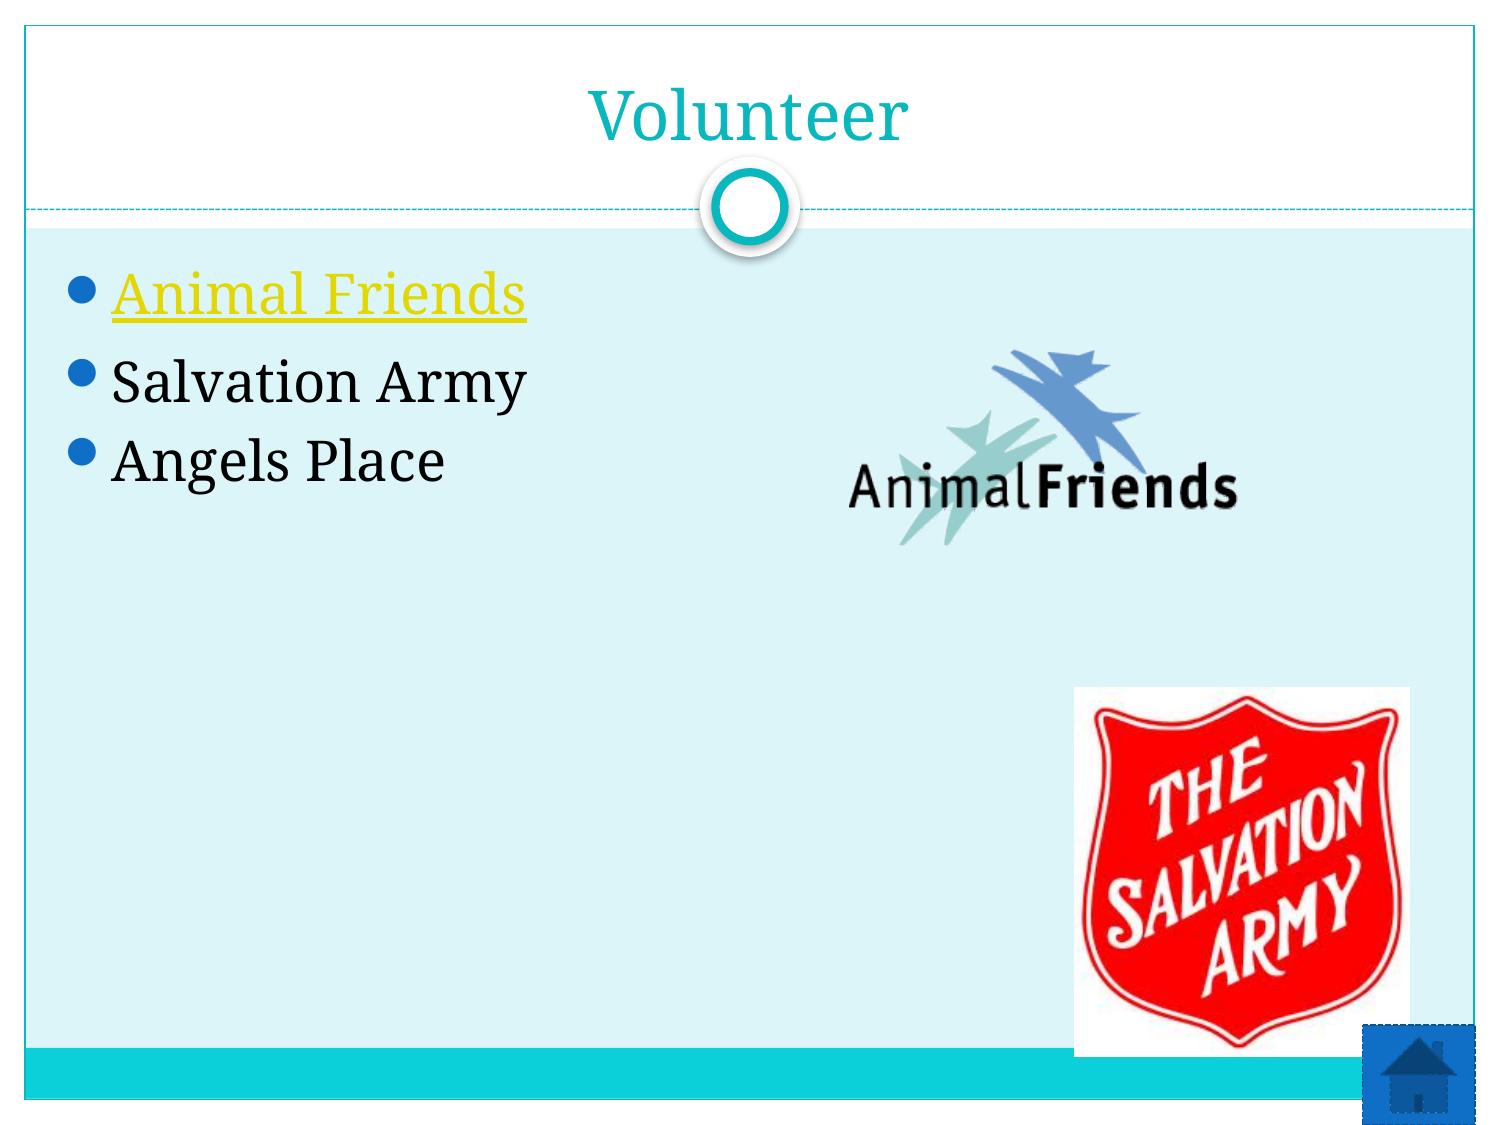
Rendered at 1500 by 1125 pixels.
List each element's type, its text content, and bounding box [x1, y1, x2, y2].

picture [1074, 687, 1410, 1057]
text_box [1362, 1024, 1476, 1125]
list Animal Friends Salvation Army Angels Place [49, 250, 1445, 1001]
picture [849, 349, 1238, 548]
title Volunteer [49, 37, 1450, 162]
